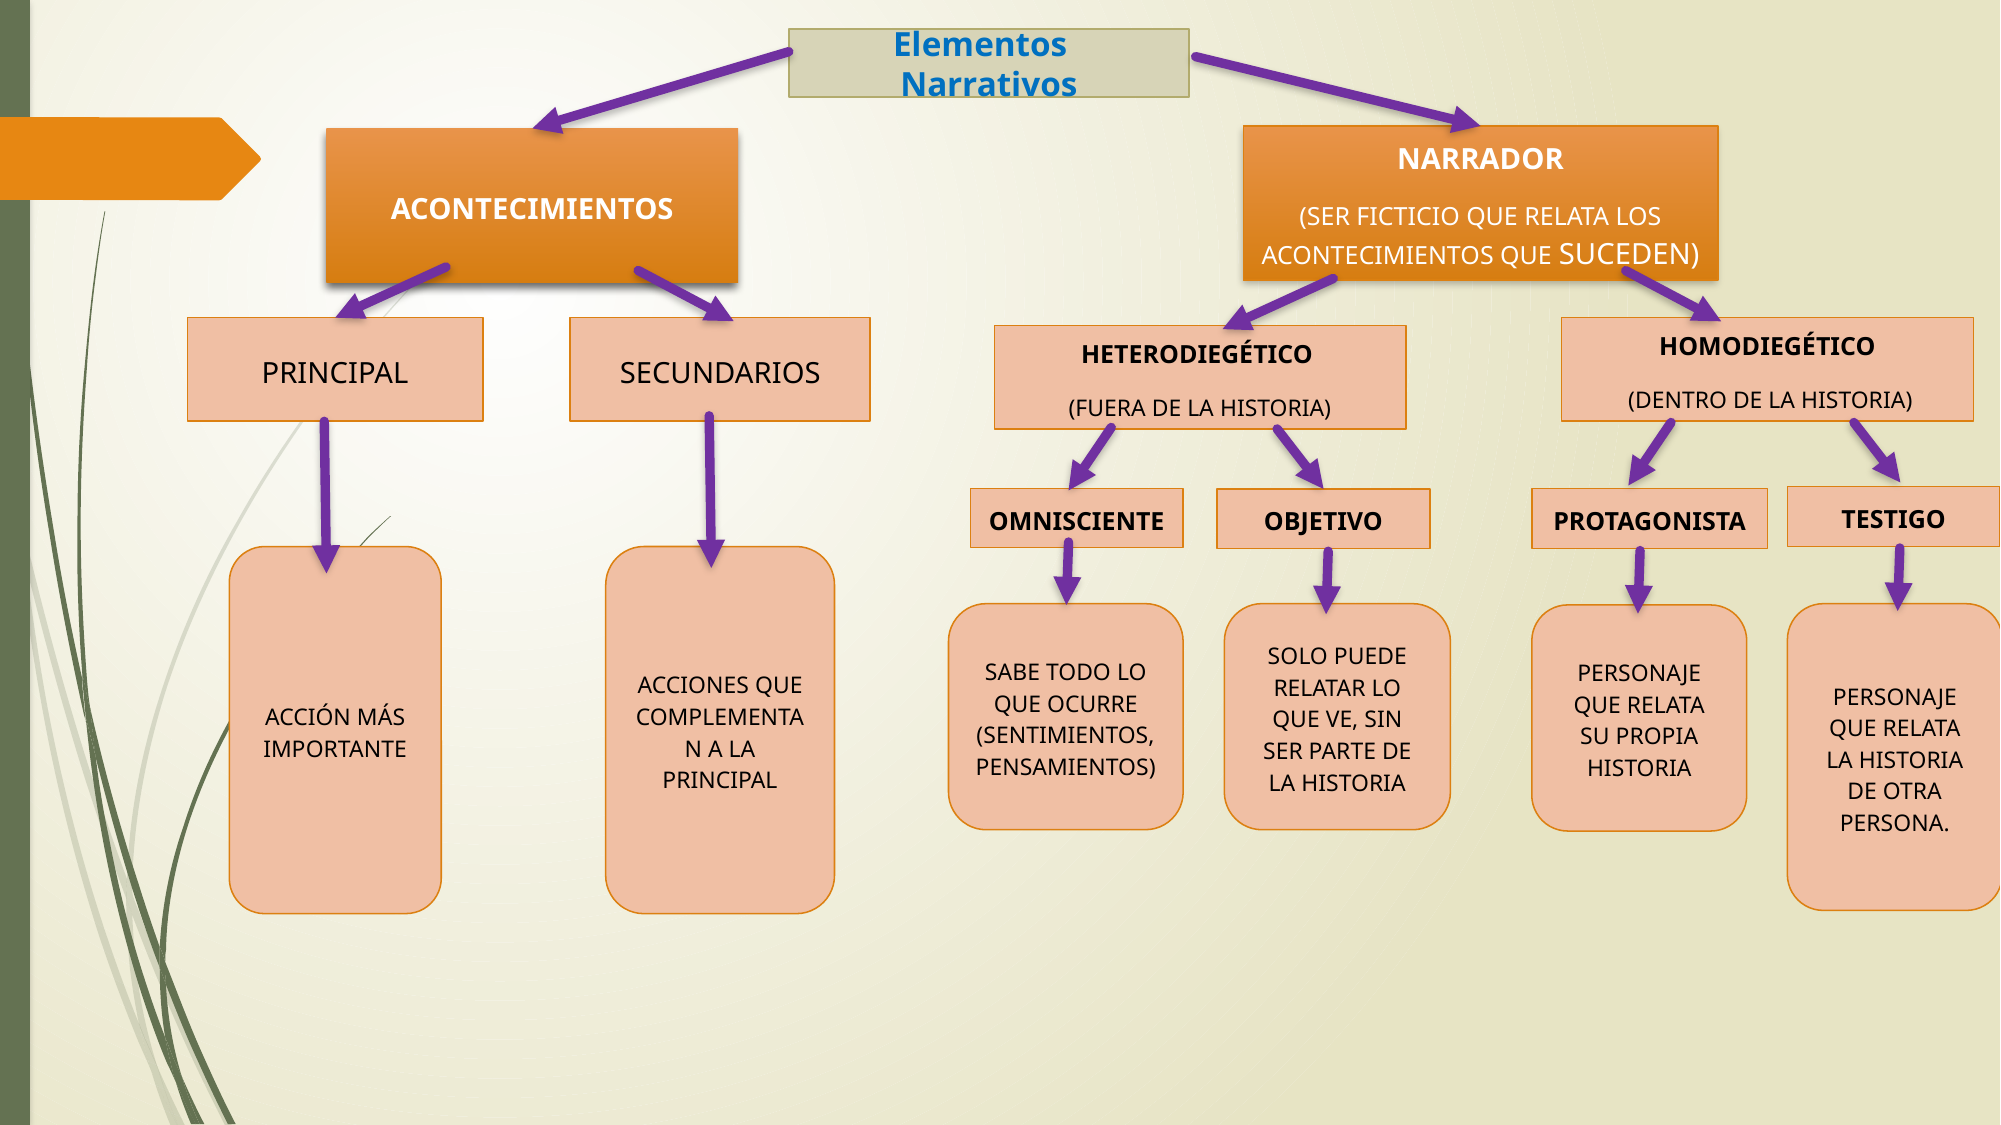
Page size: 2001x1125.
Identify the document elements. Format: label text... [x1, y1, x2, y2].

text_box PERSONAJE QUE RELATA LA HISTORIA DE OTRA PERSONA. [1786, 602, 2000, 912]
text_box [1325, 550, 1329, 615]
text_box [1195, 56, 1481, 127]
text_box OMNISCIENTE [970, 488, 1184, 548]
text_box HETERODIEGÉTICO (FUERA DE LA HISTORIA) [994, 325, 1407, 430]
text_box Elementos Narrativos [788, 28, 1190, 98]
text_box HOMODIEGÉTICO (DENTRO DE LA HISTORIA) [1561, 317, 1974, 422]
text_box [1637, 550, 1641, 614]
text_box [1276, 428, 1324, 490]
text_box NARRADOR (SER FICTICIO QUE RELATA LOS ACONTECIMIENTOS QUE SUCEDEN) [1243, 125, 1719, 281]
text_box ACCIÓN MÁS IMPORTANTE [228, 545, 443, 915]
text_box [708, 415, 712, 569]
text_box PROTAGONISTA [1531, 488, 1768, 549]
text_box SECUNDARIOS [569, 317, 871, 422]
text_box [1625, 270, 1722, 322]
text_box SOLO PUEDE RELATAR LO QUE VE, SIN SER PARTE DE LA HISTORIA [1223, 602, 1452, 831]
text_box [637, 270, 734, 322]
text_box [532, 51, 790, 129]
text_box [1853, 422, 1901, 483]
text_box ACONTECIMIENTOS [326, 128, 739, 283]
text_box TESTIGO [1787, 486, 2000, 547]
text_box SABE TODO LO QUE OCURRE (SENTIMIENTOS, PENSAMIENTOS) [947, 602, 1184, 831]
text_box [334, 266, 447, 318]
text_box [1628, 422, 1672, 486]
text_box OBJETIVO [1216, 488, 1431, 549]
text_box PRINCIPAL [187, 317, 484, 422]
text_box PERSONAJE QUE RELATA SU PROPIA HISTORIA [1531, 604, 1748, 832]
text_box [1068, 427, 1112, 491]
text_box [1222, 278, 1334, 330]
text_box ACCIONES QUE COMPLEMENTAN A LA PRINCIPAL [604, 545, 836, 915]
